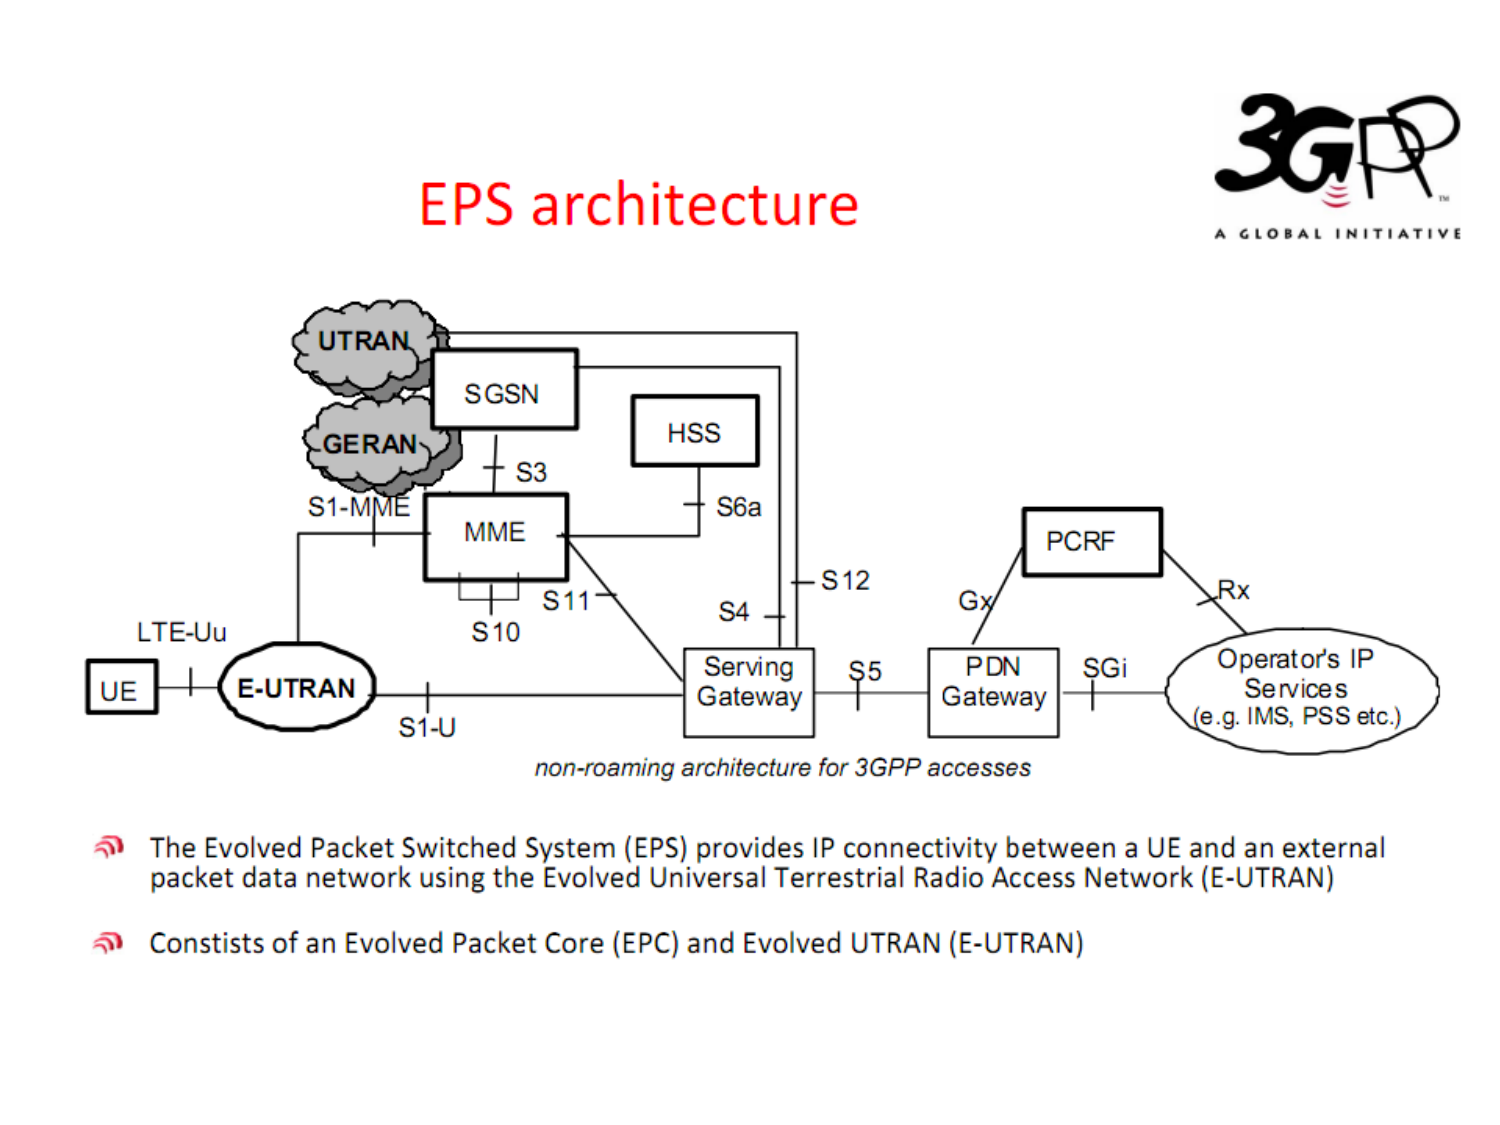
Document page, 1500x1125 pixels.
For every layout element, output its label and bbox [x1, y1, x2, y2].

picture [27, 89, 1473, 914]
picture [85, 915, 1093, 970]
